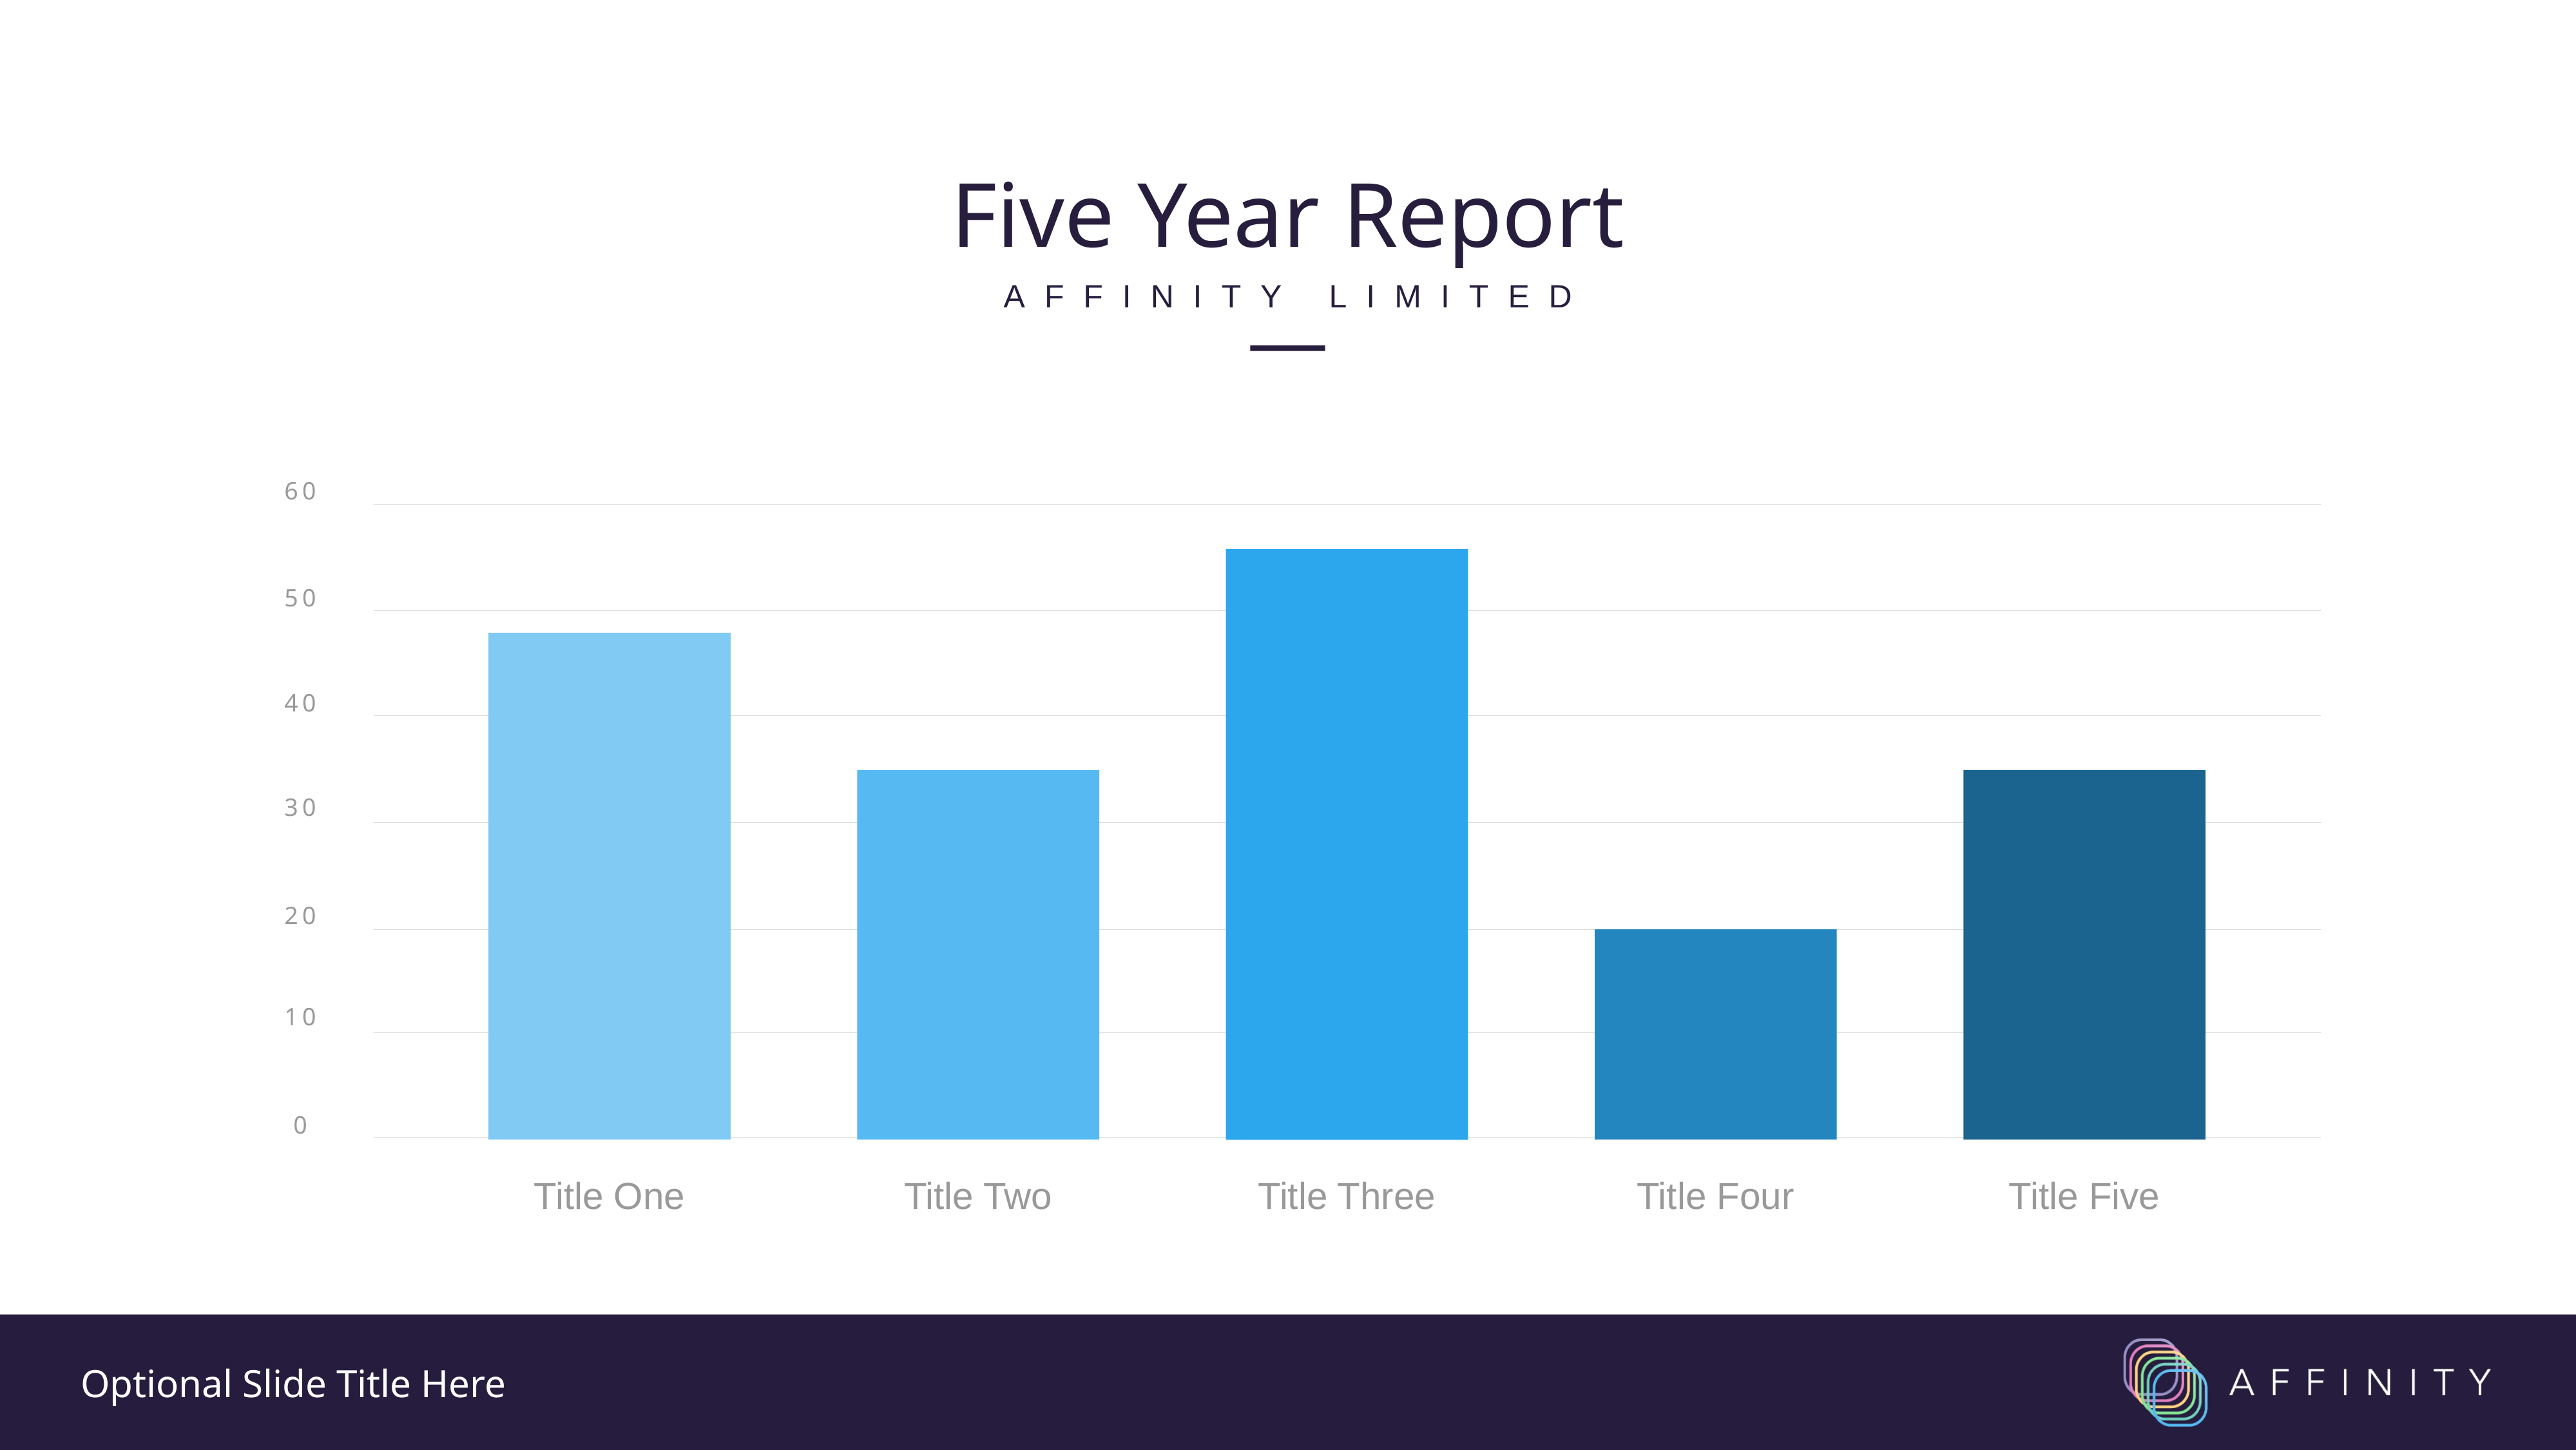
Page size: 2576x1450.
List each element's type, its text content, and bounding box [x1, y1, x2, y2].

text_box AFFINITY LIMITED [836, 270, 1740, 319]
text_box Optional Slide Title Here [75, 1355, 1131, 1410]
text_box [1250, 345, 1325, 351]
picture [2121, 1335, 2494, 1430]
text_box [255, 470, 2321, 1223]
text_box Five Year Report [673, 153, 1903, 270]
